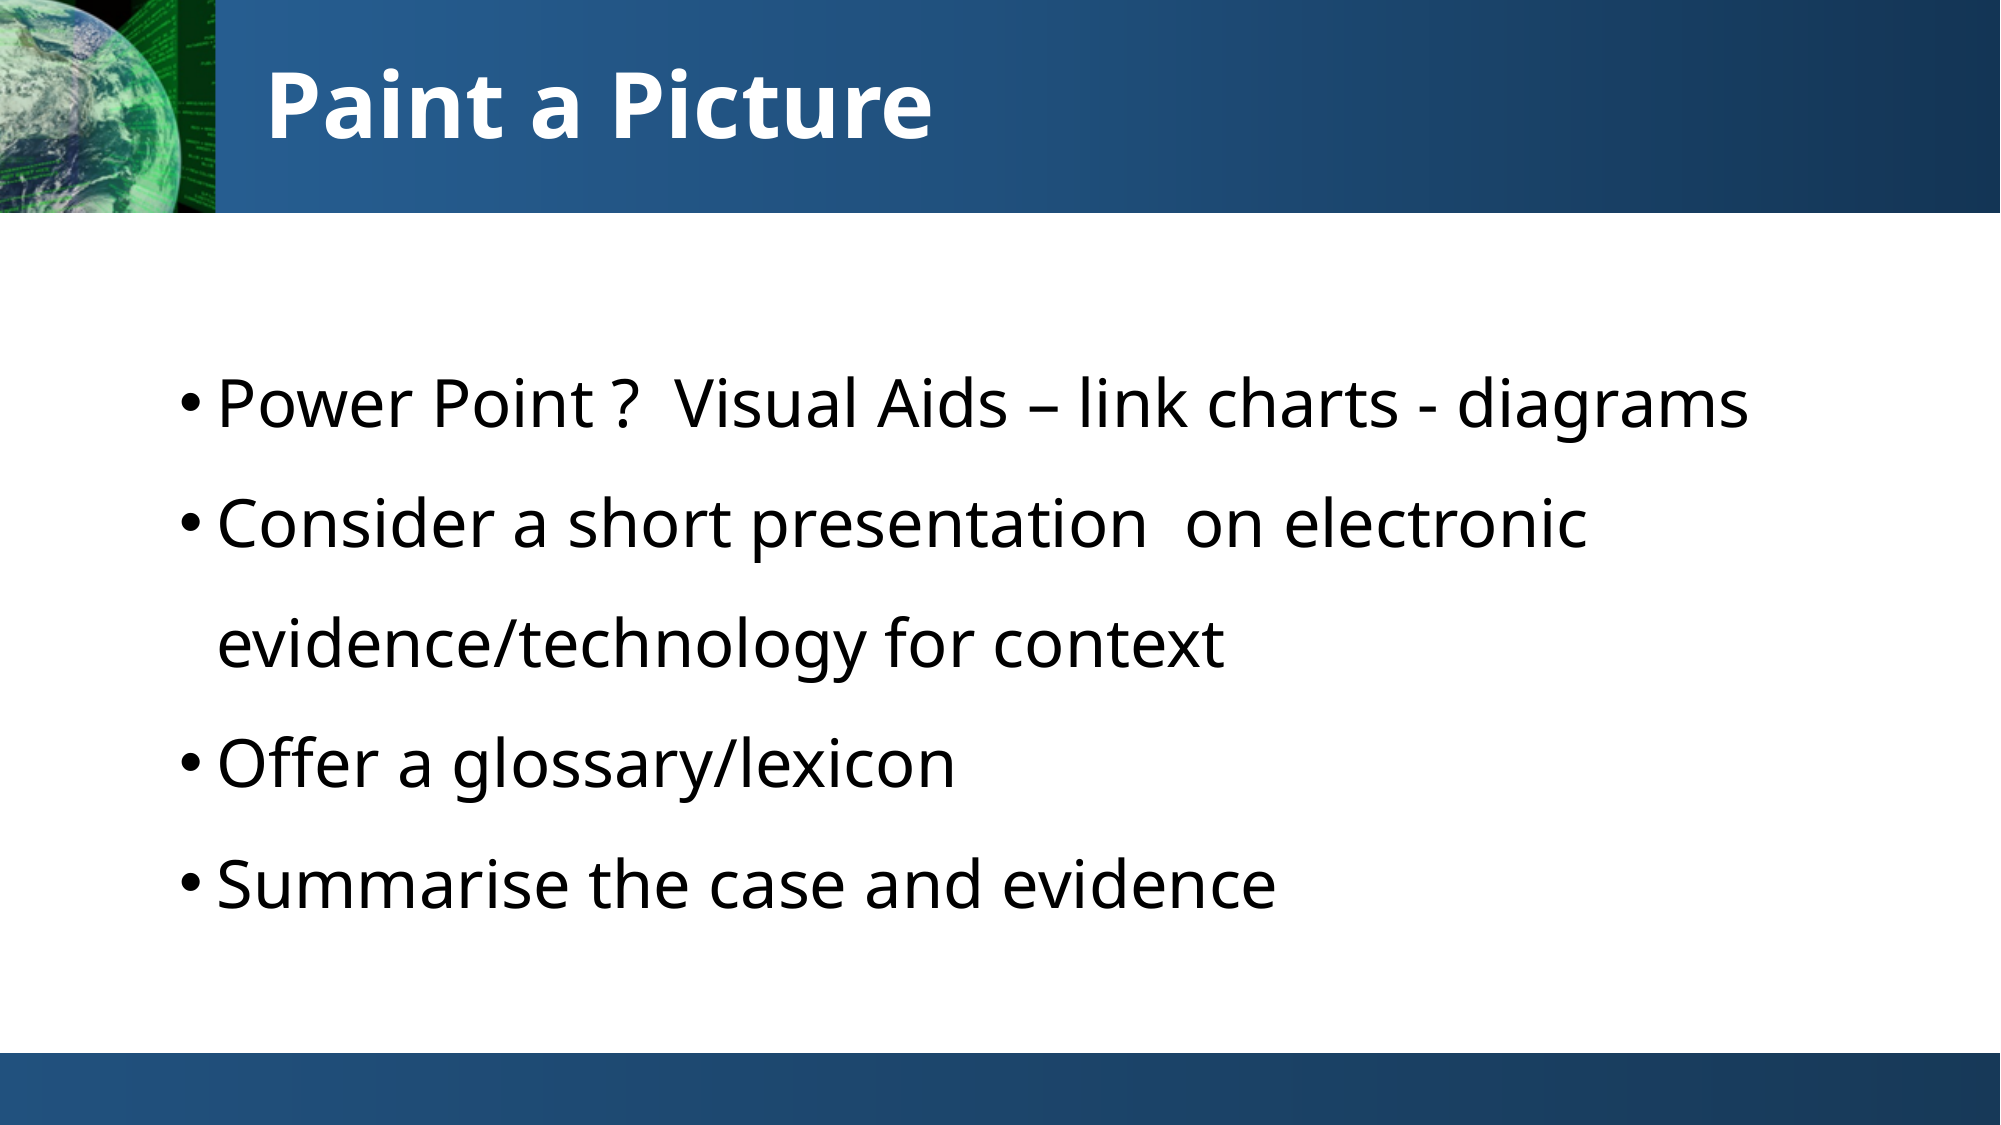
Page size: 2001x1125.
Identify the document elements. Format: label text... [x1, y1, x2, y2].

picture [0, 0, 2000, 213]
text_box Paint a Picture [249, 51, 1698, 195]
list Power Point ? Visual Aids – link charts - diagrams Consider a short presentation on electronic evidence/technology for context Offer a glossary/lexicon Summarise the case and evidence [89, 243, 1799, 1017]
